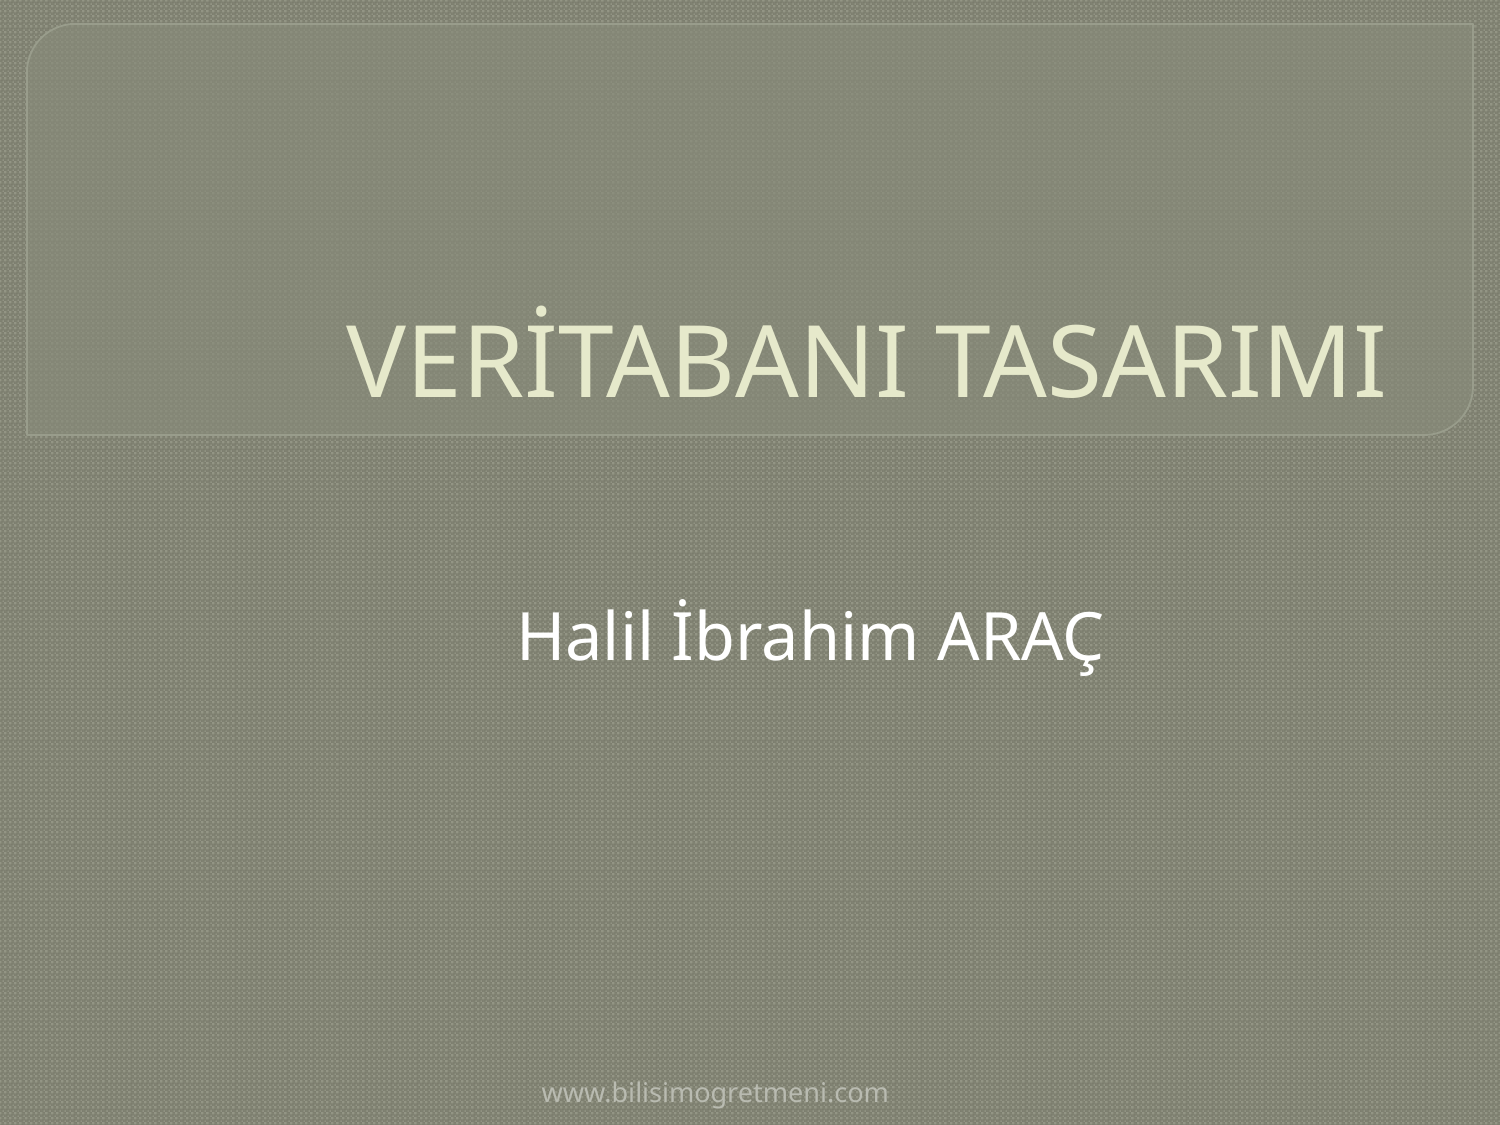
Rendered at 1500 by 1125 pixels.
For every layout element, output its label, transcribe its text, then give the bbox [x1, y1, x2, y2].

title VERİTABANI TASARIMI [76, 62, 1427, 425]
footer www.bilisimogretmeni.com [262, 1067, 904, 1113]
subtitle Halil İbrahim ARAÇ [289, 585, 1366, 874]
